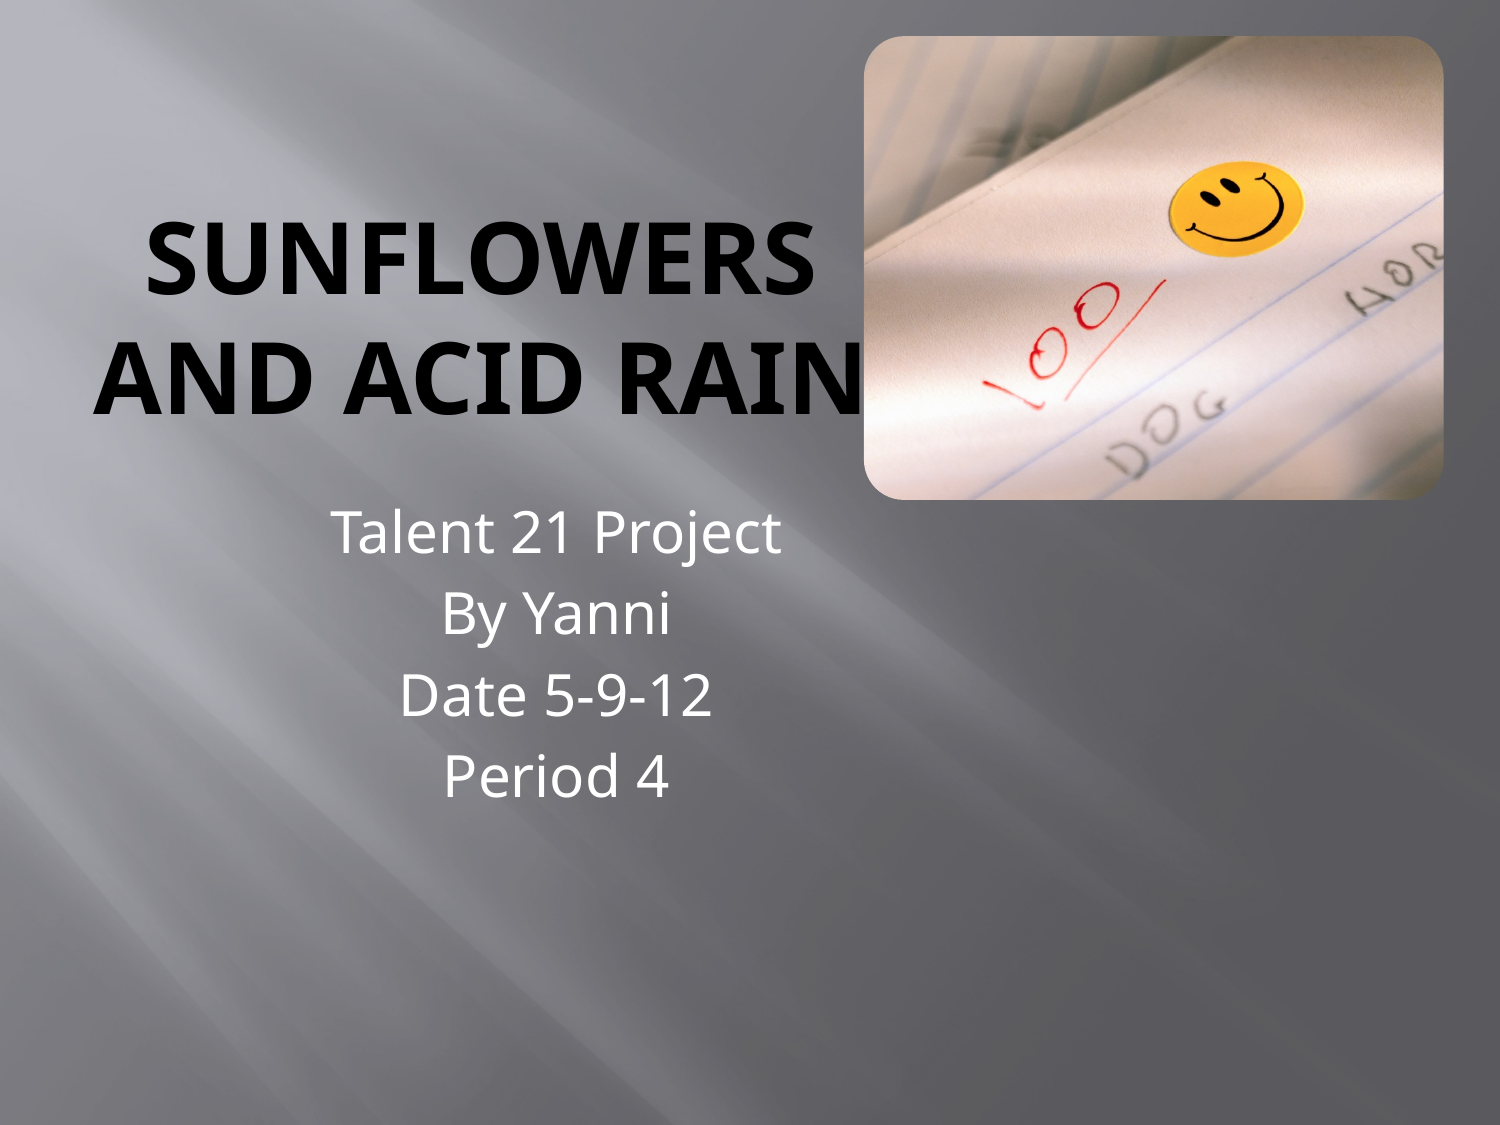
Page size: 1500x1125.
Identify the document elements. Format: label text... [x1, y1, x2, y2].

picture [863, 35, 1444, 501]
title Sunflowers and Acid Rain [75, 75, 863, 435]
subtitle Talent 21 Project By Yanni Date 5-9-12 Period 4 [62, 487, 1050, 875]
